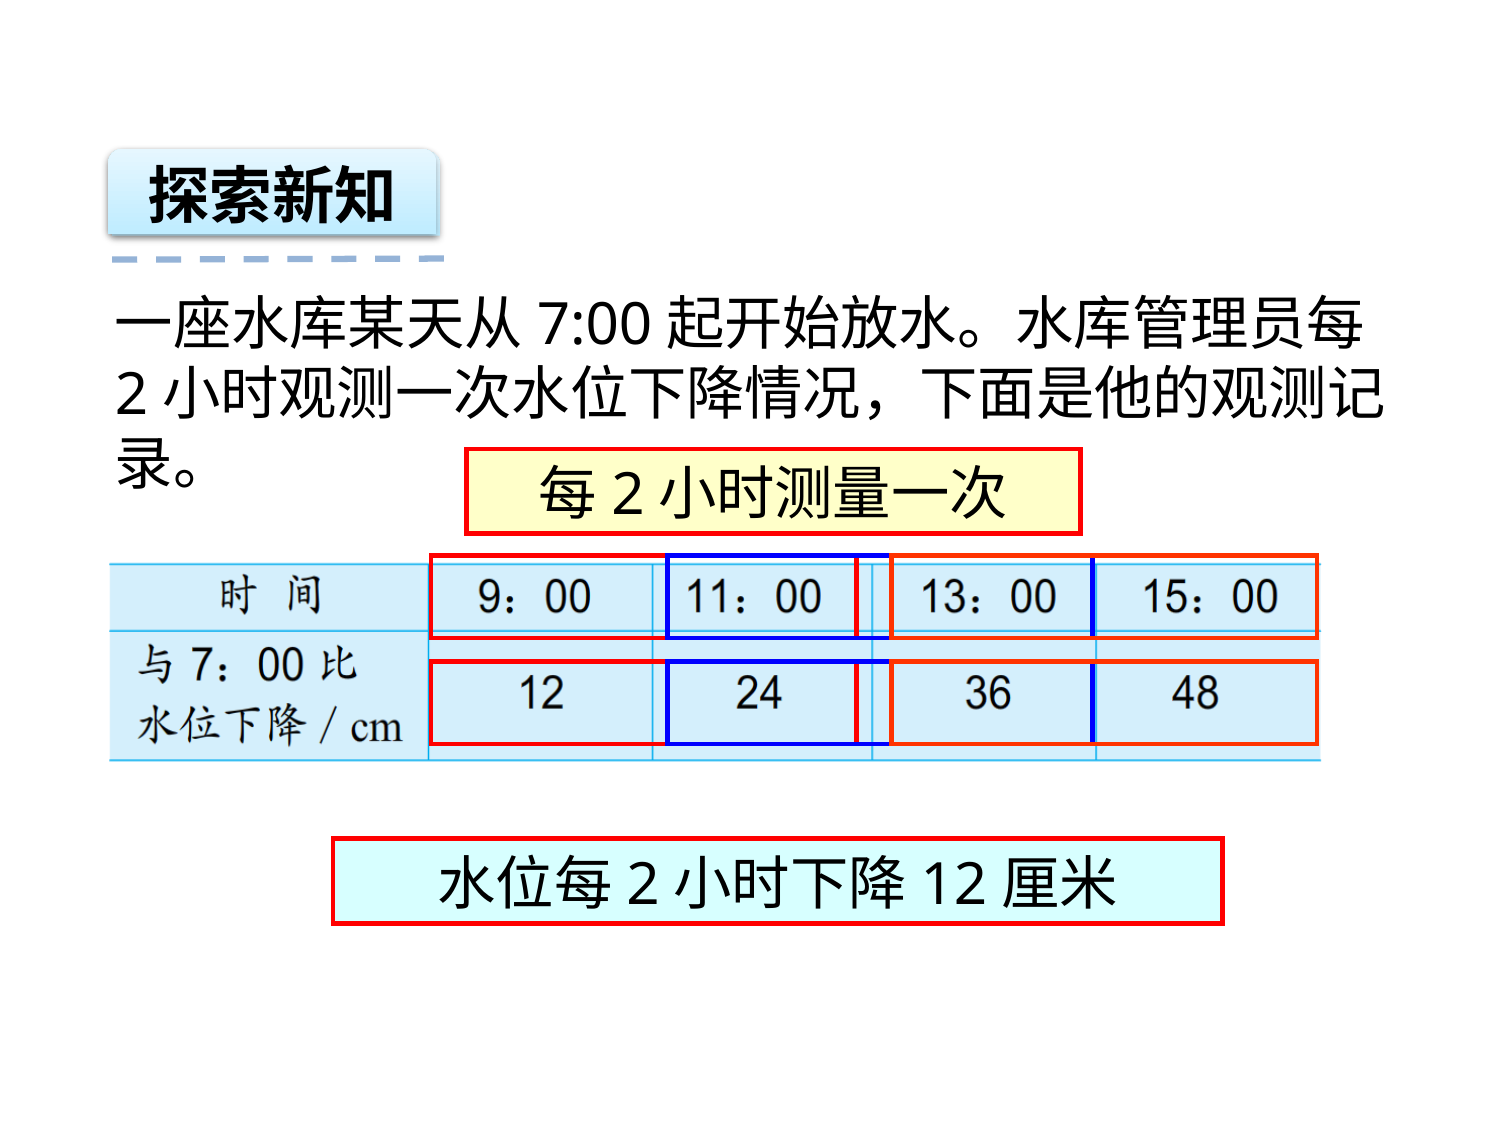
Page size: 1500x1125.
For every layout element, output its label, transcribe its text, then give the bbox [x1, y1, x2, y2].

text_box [111, 150, 453, 260]
text_box 水位每2小时下降12厘米 [333, 838, 1223, 924]
picture [100, 555, 1329, 766]
text_box 每2小时测量一次 [466, 448, 1081, 534]
text_box 一座水库某天从7:00起开始放水。水库管理员每2小时观测一次水位下降情况，下面是他的观测记录。 [100, 278, 1424, 504]
